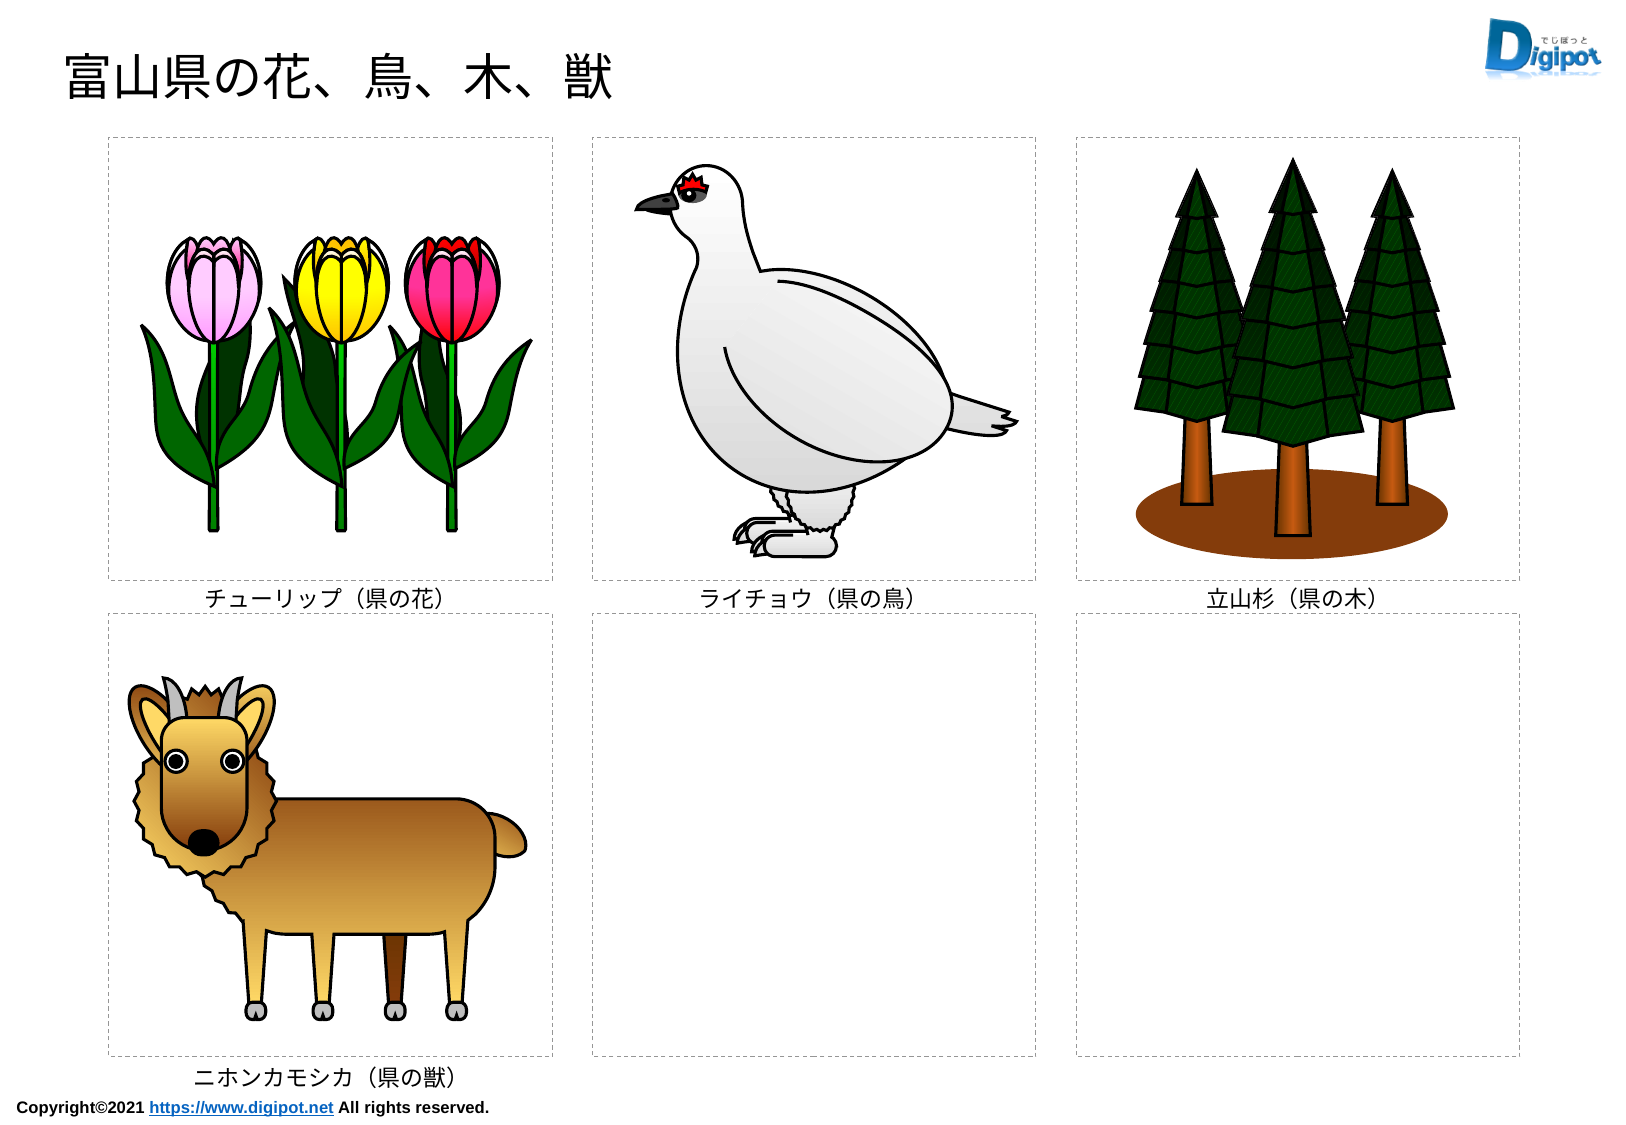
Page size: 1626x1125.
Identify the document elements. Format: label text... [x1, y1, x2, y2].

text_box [636, 165, 1017, 557]
text_box 立山杉（県の木） [1071, 577, 1525, 620]
text_box ライチョウ（県の鳥） [587, 577, 1041, 620]
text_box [141, 237, 522, 531]
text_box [133, 677, 529, 1020]
text_box ニホンカモシカ（県の獣） [104, 1056, 559, 1099]
text_box 富山県の花、鳥、木、獣 [48, 38, 628, 113]
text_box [1135, 160, 1454, 560]
picture [1485, 18, 1602, 82]
text_box チューリップ（県の花） [104, 577, 558, 620]
